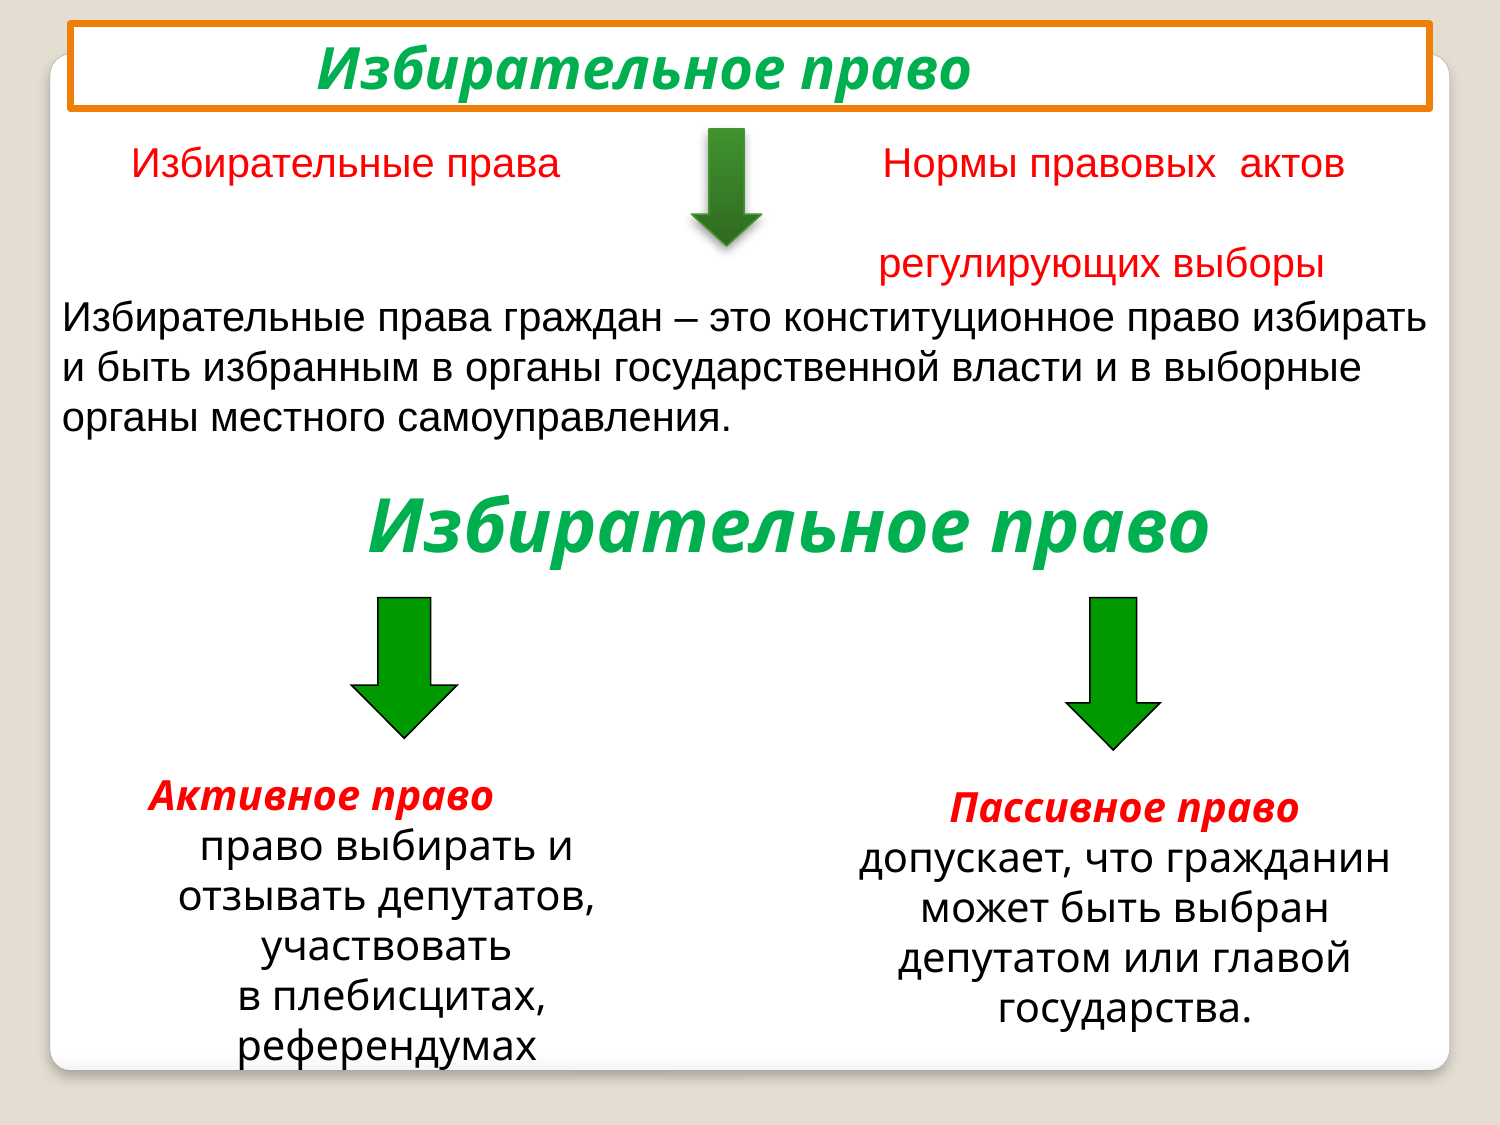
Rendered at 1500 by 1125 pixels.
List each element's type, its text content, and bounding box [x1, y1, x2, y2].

text_box [690, 128, 763, 247]
text_box Избирательное право [67, 20, 1433, 112]
text_box Избирательные права Нормы правовых актов регулирующих выборы [46, 128, 1477, 281]
text_box Избирательное право [23, 469, 1477, 620]
text_box [0, 0, 1500, 75]
text_box Избирательные права граждан – это конституционное право избирать и быть избранным в органы государственной власти и в выборные органы местного самоуправления. [46, 281, 1477, 447]
text_box [351, 597, 457, 739]
text_box Активное право право выбирать и отзывать депутатов, участвовать в плебисцитах, референдумах [70, 761, 704, 1077]
text_box Пассивное право допускает, что гражданин может быть выбран депутатом или главой государства. [808, 773, 1442, 1039]
text_box [1066, 597, 1161, 750]
